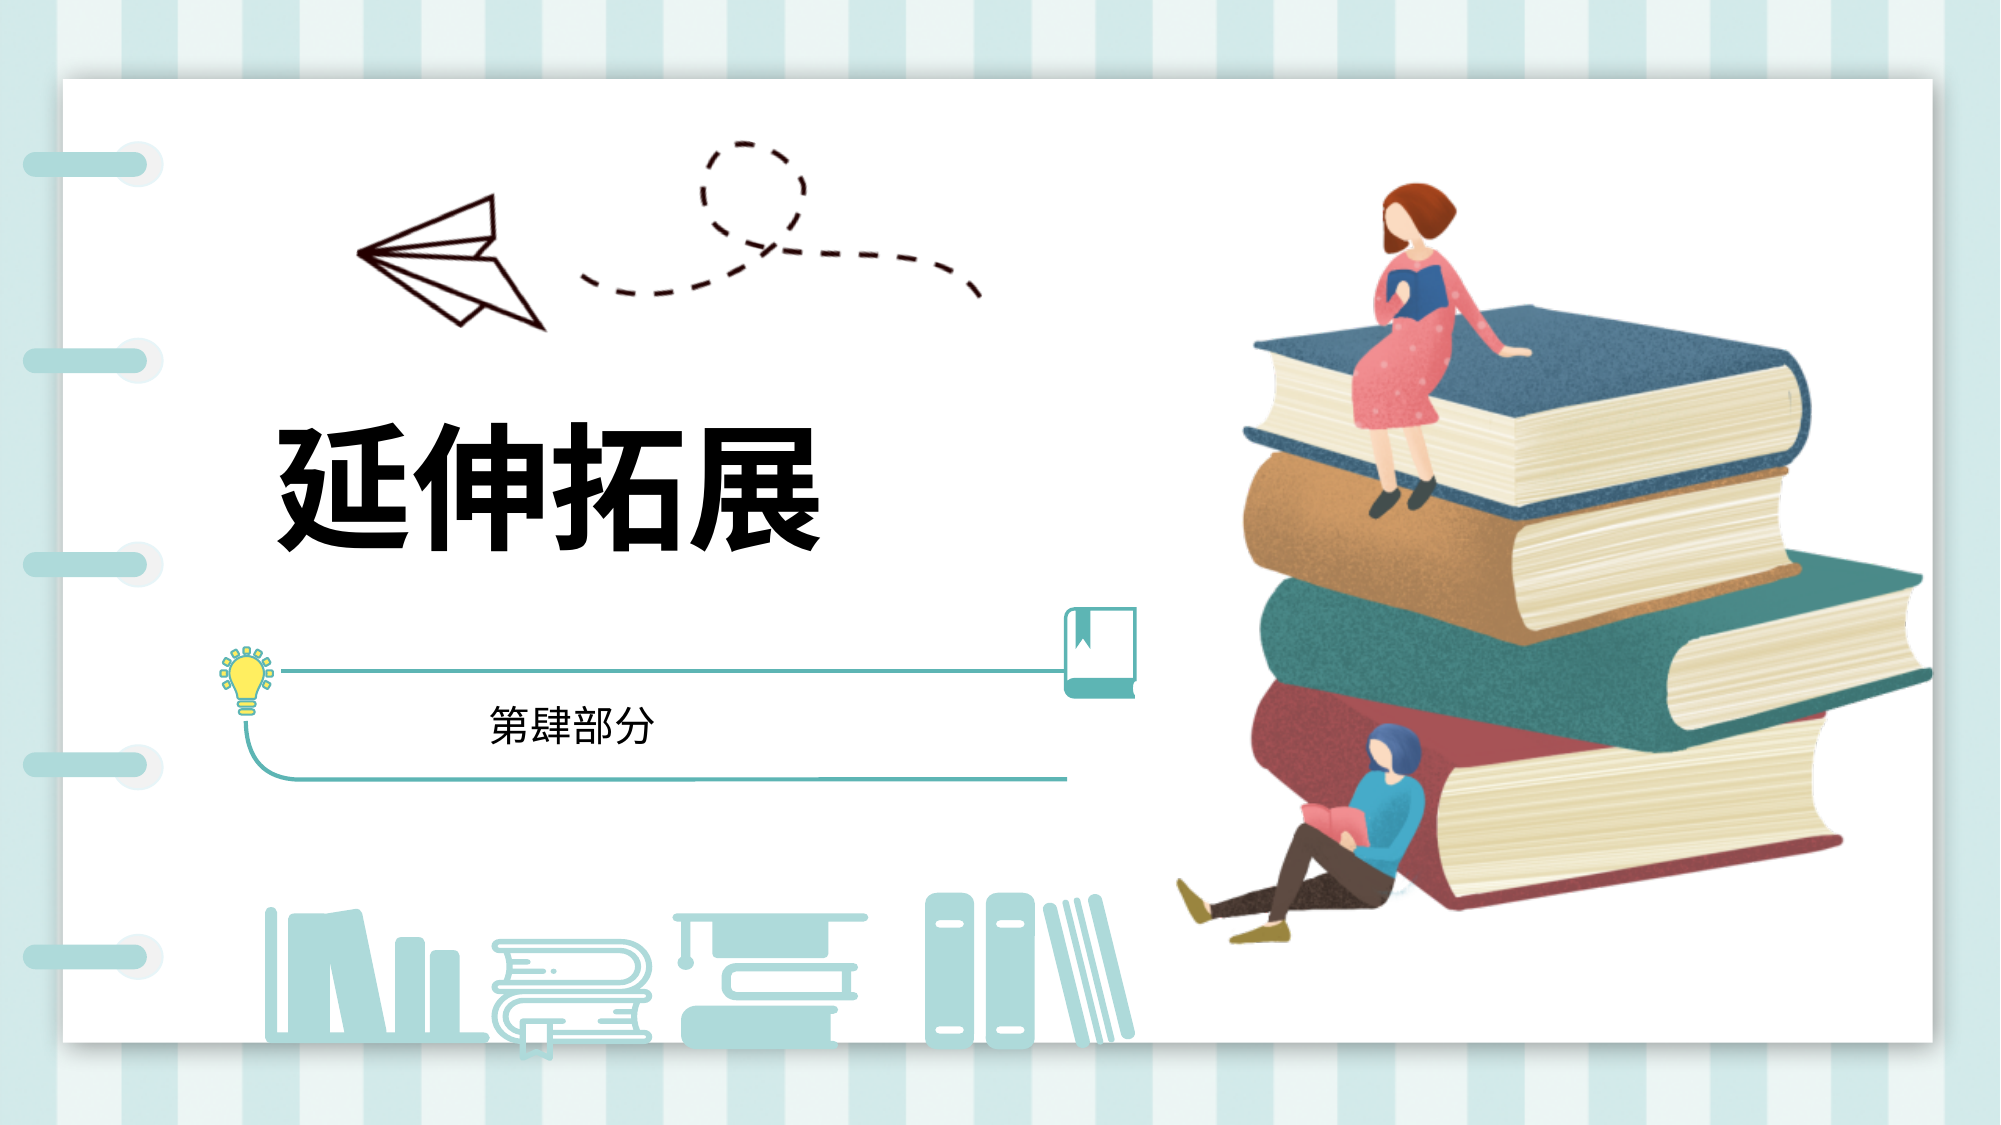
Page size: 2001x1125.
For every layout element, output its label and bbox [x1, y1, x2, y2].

picture [0, 0, 2000, 1125]
text_box [220, 607, 1064, 780]
text_box [265, 892, 1135, 1061]
text_box [62, 79, 1933, 1043]
